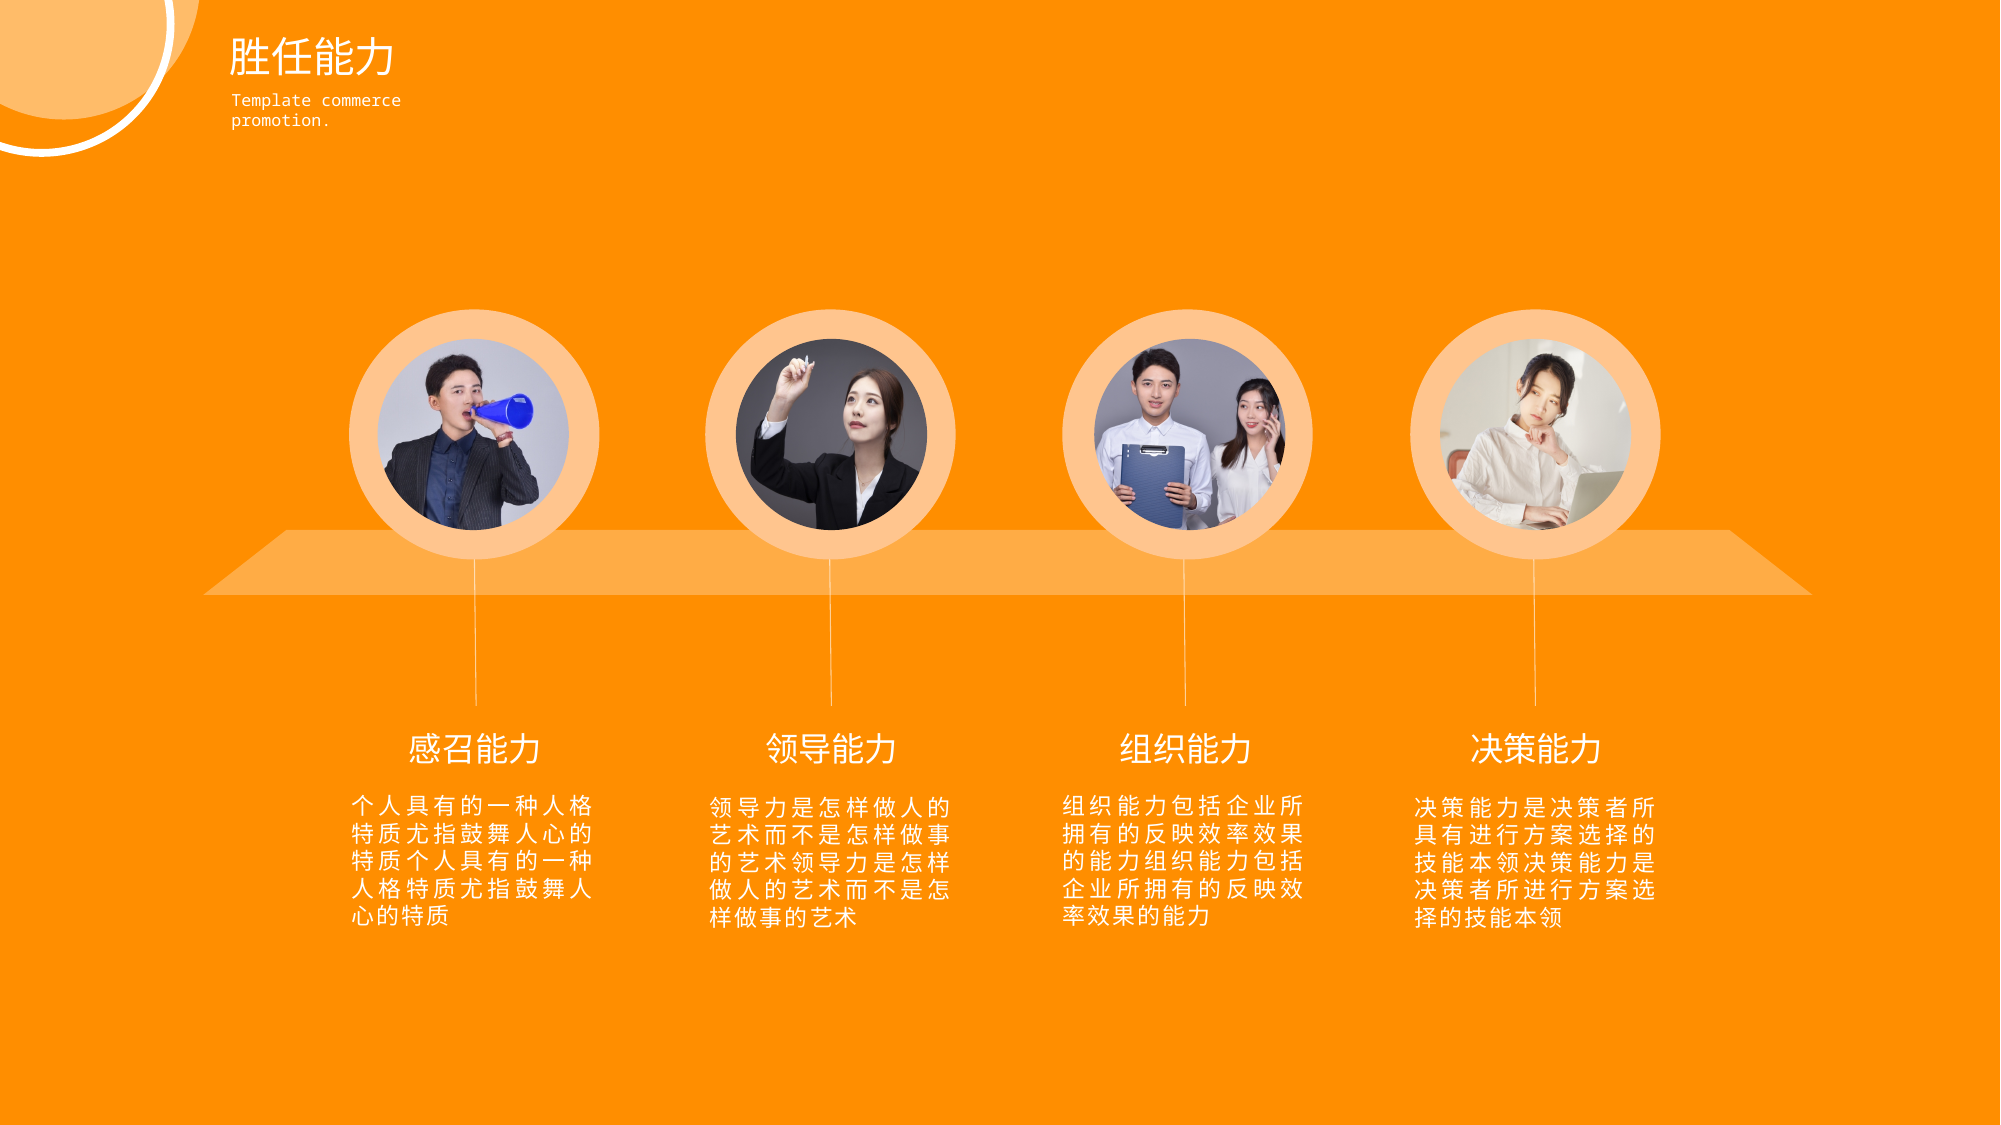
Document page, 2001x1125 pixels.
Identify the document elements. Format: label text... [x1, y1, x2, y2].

text_box [377, 338, 569, 531]
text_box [0, 0, 503, 153]
text_box 组织能力包括企业所拥有的反映效率效果的能力组织能力包括企业所拥有的反映效率效果的能力 [1062, 791, 1306, 930]
text_box [705, 309, 956, 560]
text_box 个人具有的一种人格特质尤指鼓舞人心的特质个人具有的一种人格特质尤指鼓舞人心的特质 [351, 791, 595, 930]
text_box 领导能力 [709, 728, 954, 769]
text_box [735, 338, 928, 531]
text_box [349, 309, 600, 560]
text_box [832, 529, 1183, 595]
text_box [477, 529, 829, 595]
text_box [1094, 338, 1286, 531]
text_box [1186, 529, 1533, 595]
text_box [1536, 529, 1813, 595]
text_box 领导力是怎样做人的艺术而不是怎样做事的艺术领导力是怎样做人的艺术而不是怎样做事的艺术 [709, 793, 953, 931]
text_box 决策能力是决策者所具有进行方案选择的技能本领决策能力是决策者所进行方案选择的技能本领 [1414, 793, 1658, 931]
text_box 感召能力 [353, 727, 598, 768]
text_box [203, 529, 474, 595]
text_box 决策能力 [1414, 728, 1659, 769]
text_box [1440, 338, 1632, 531]
text_box 组织能力 [1064, 727, 1309, 768]
text_box [1410, 309, 1661, 560]
text_box [1062, 309, 1313, 560]
